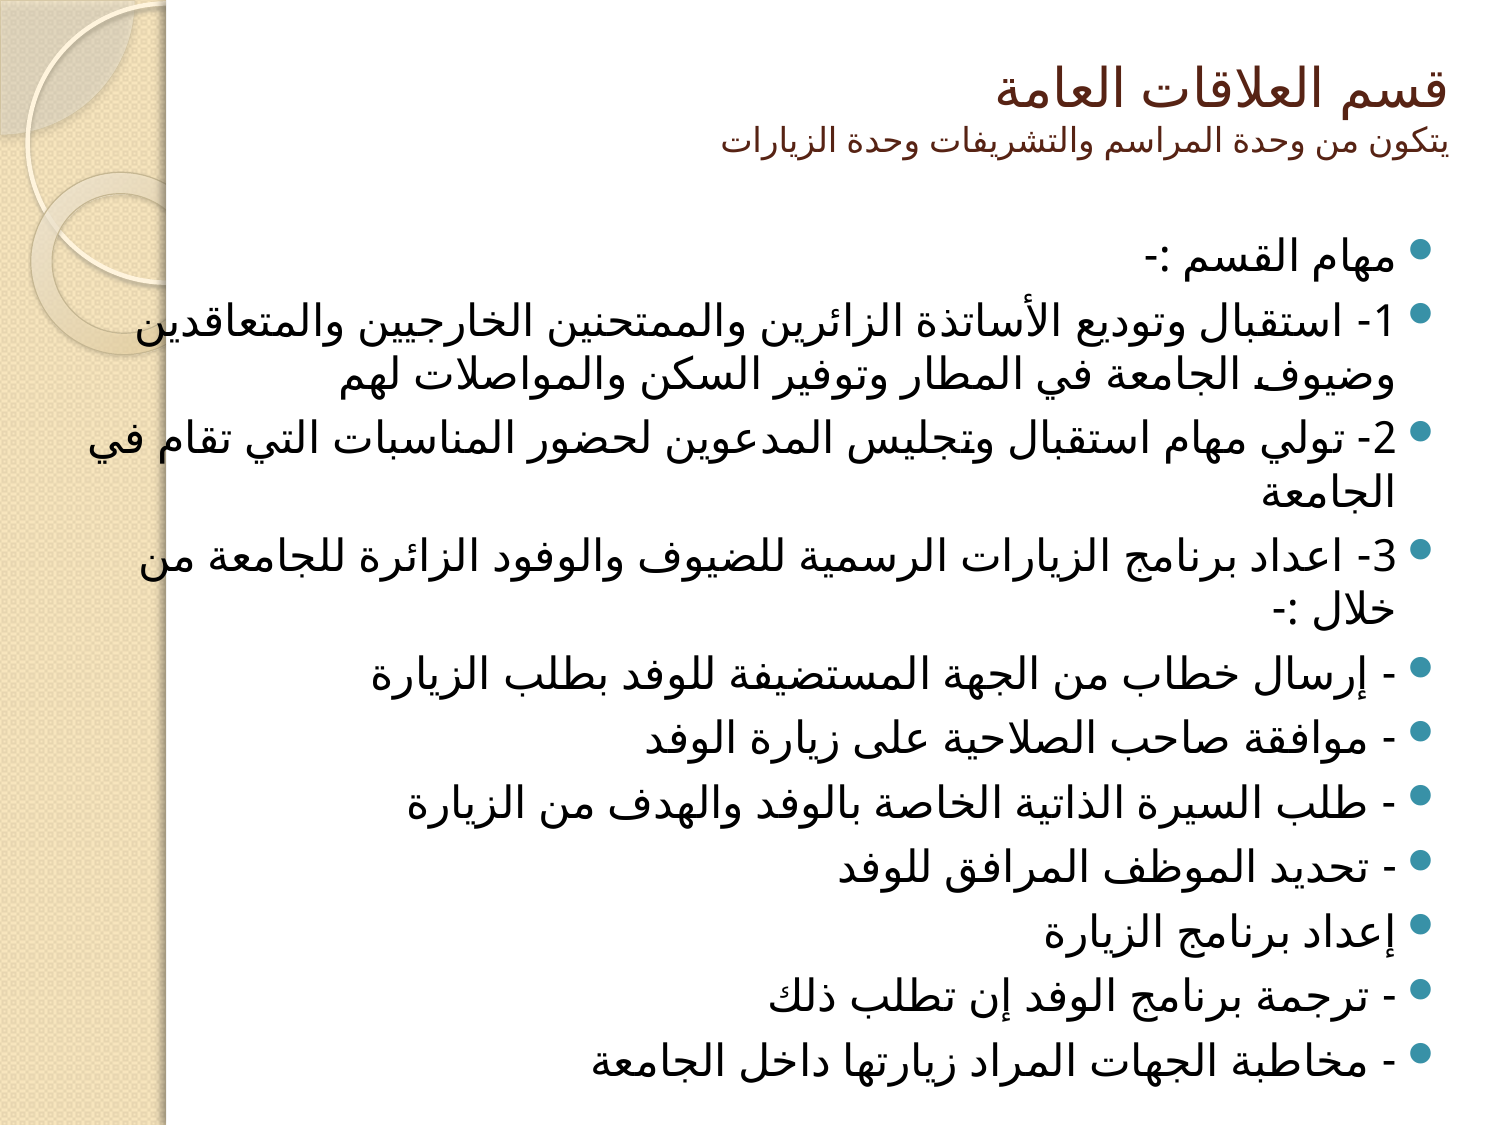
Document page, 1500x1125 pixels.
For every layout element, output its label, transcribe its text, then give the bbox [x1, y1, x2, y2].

list مهام القسم :- 1- استقبال وتوديع الأساتذة الزائرين والممتحنين الخارجيين والمتعاقدين وضيوف الجامعة في المطار وتوفير السكن والمواصلات لهم 2- تولي مهام استقبال وتجليس المدعوين لحضور المناسبات التي تقام في الجامعة 3- اعداد برنامج الزيارات الرسمية للضيوف والوفود الزائرة للجامعة من خلال :- - إرسال خطاب من الجهة المستضيفة للوفد بطلب الزيارة - موافقة صاحب الصلاحية على زيارة الوفد - طلب السيرة الذاتية الخاصة بالوفد والهدف من الزيارة - تحديد الموظف المرافق للوفد إعداد برنامج الزيارة - ترجمة برنامج الوفد إن تطلب ذلك - مخاطبة الجهات المراد زيارتها داخل الجامعة [29, 219, 1466, 1094]
title قسم العلاقات العامة يتكون من وحدة المراسم والتشريفات وحدة الزيارات [235, 45, 1466, 209]
